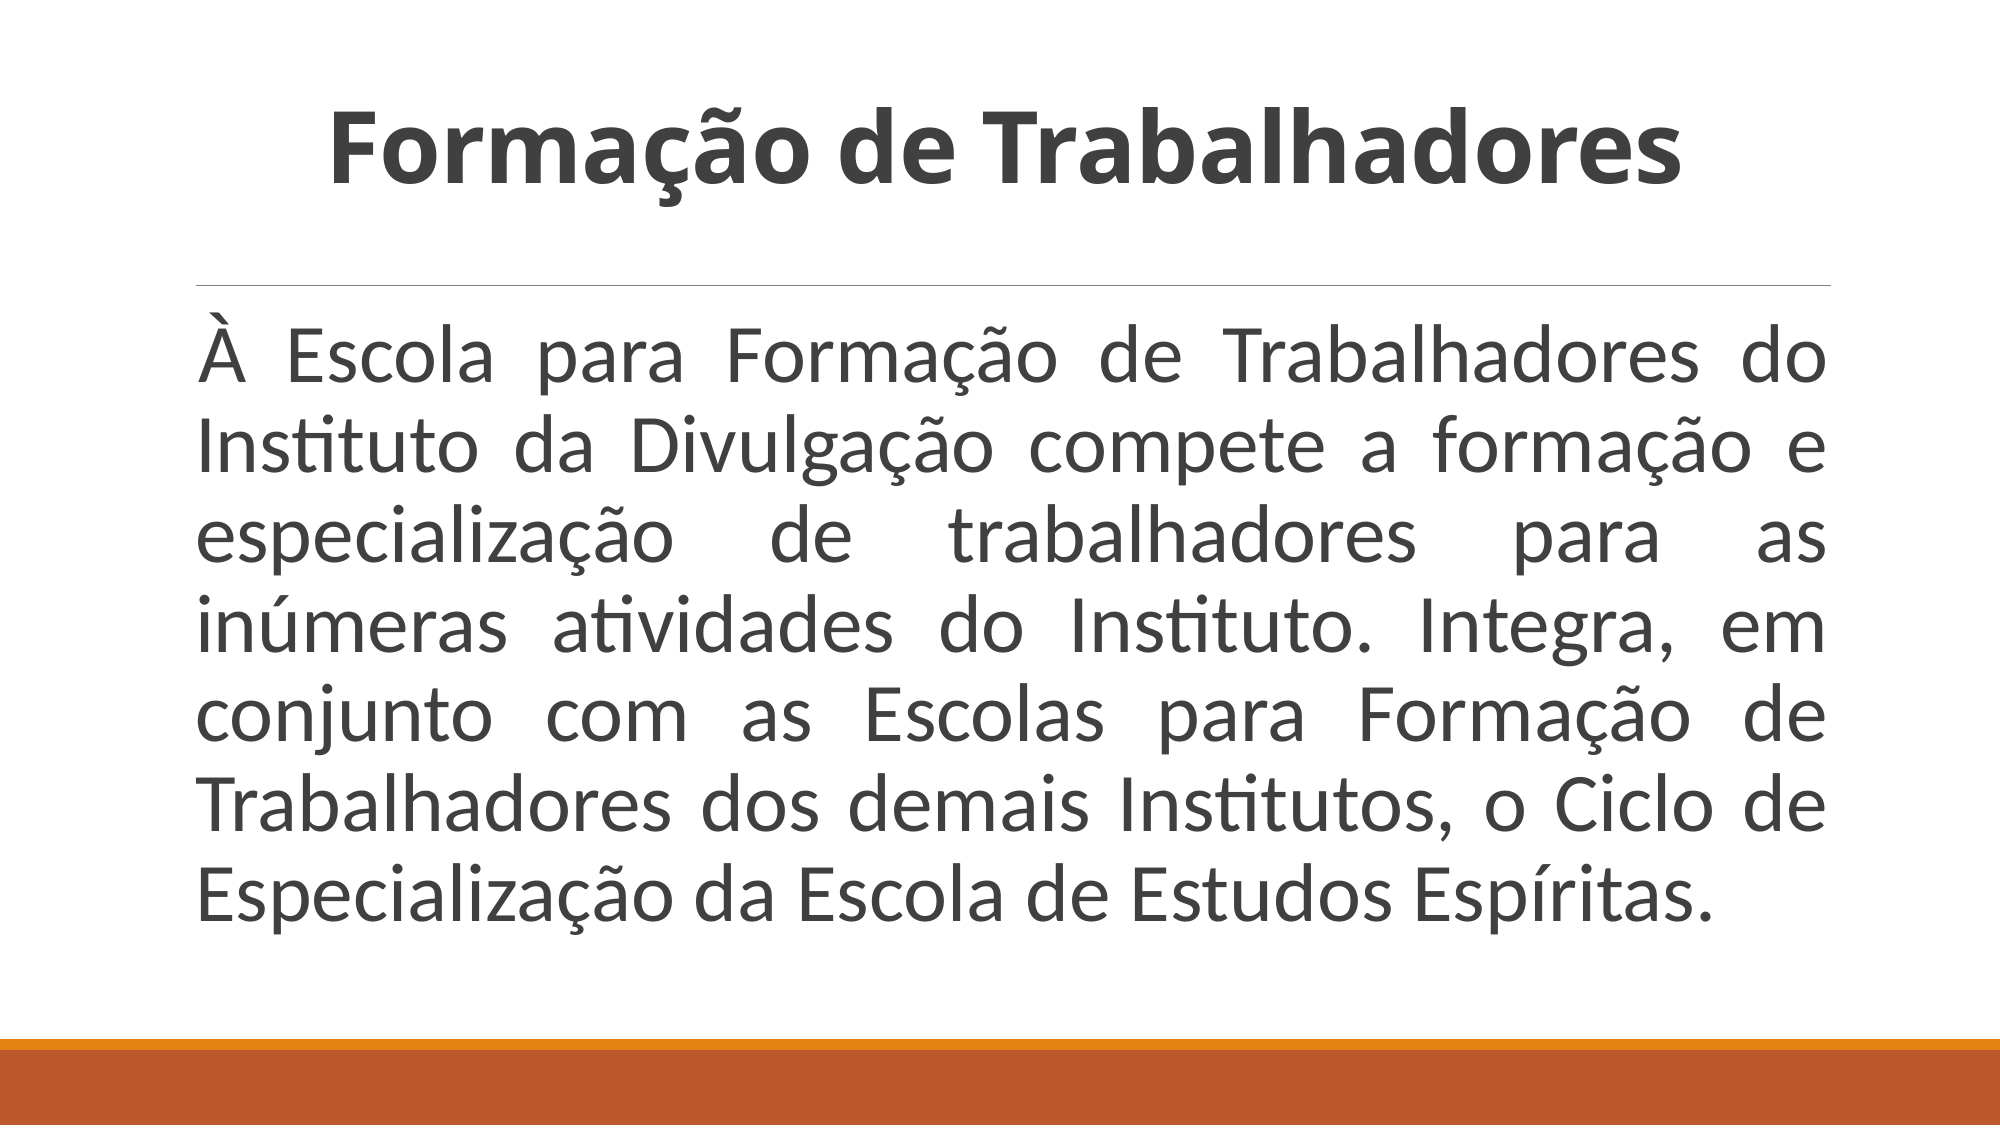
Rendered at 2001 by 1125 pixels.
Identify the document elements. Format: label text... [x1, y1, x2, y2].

list À Escola para Formação de Trabalhadores do Instituto da Divulgação compete a formação e especialização de trabalhadores para as inúmeras atividades do Instituto. Integra, em conjunto com as Escolas para Formação de Trabalhadores dos demais Institutos, o Ciclo de Especialização da Escola de Estudos Espíritas. [180, 302, 1830, 963]
title Formação de Trabalhadores [180, 47, 1830, 212]
